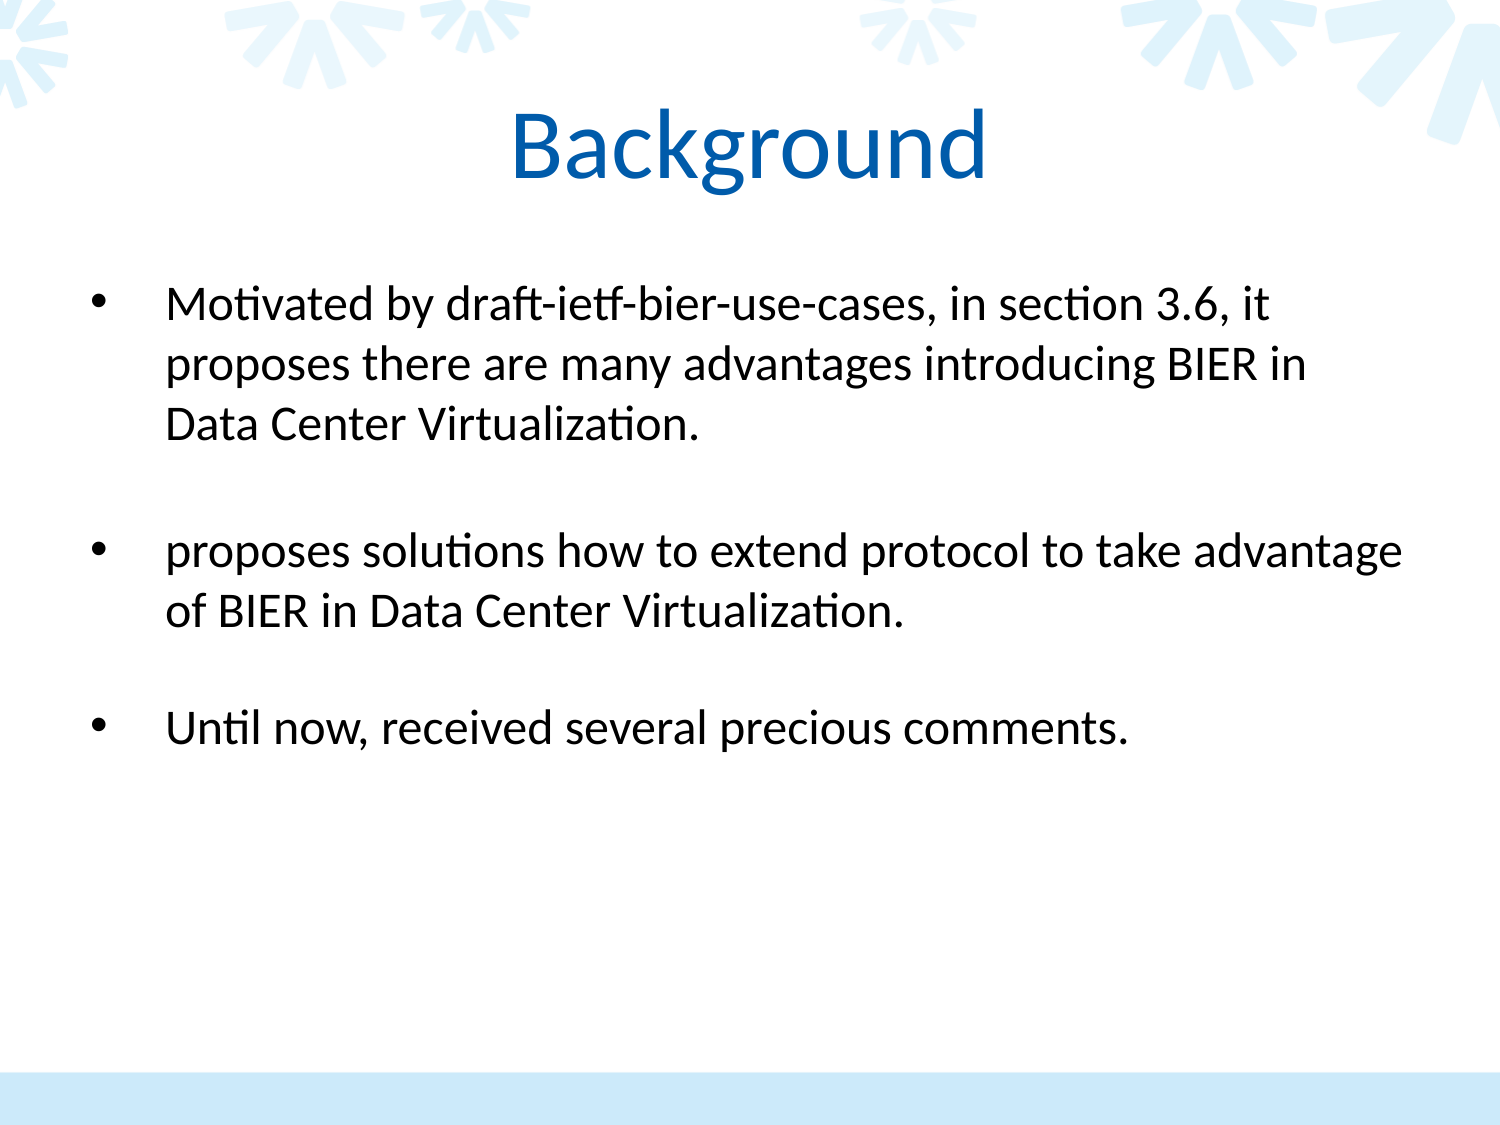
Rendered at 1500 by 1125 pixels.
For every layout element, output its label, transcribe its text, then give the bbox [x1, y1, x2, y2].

title Background [75, 45, 1425, 233]
picture [0, 0, 1500, 1125]
list Motivated by draft-ietf-bier-use-cases, in section 3.6, it proposes there are many advantages introducing BIER in Data Center Virtualization. proposes solutions how to extend protocol to take advantage of BIER in Data Center Virtualization. Until now, received several precious comments. [75, 262, 1425, 1125]
